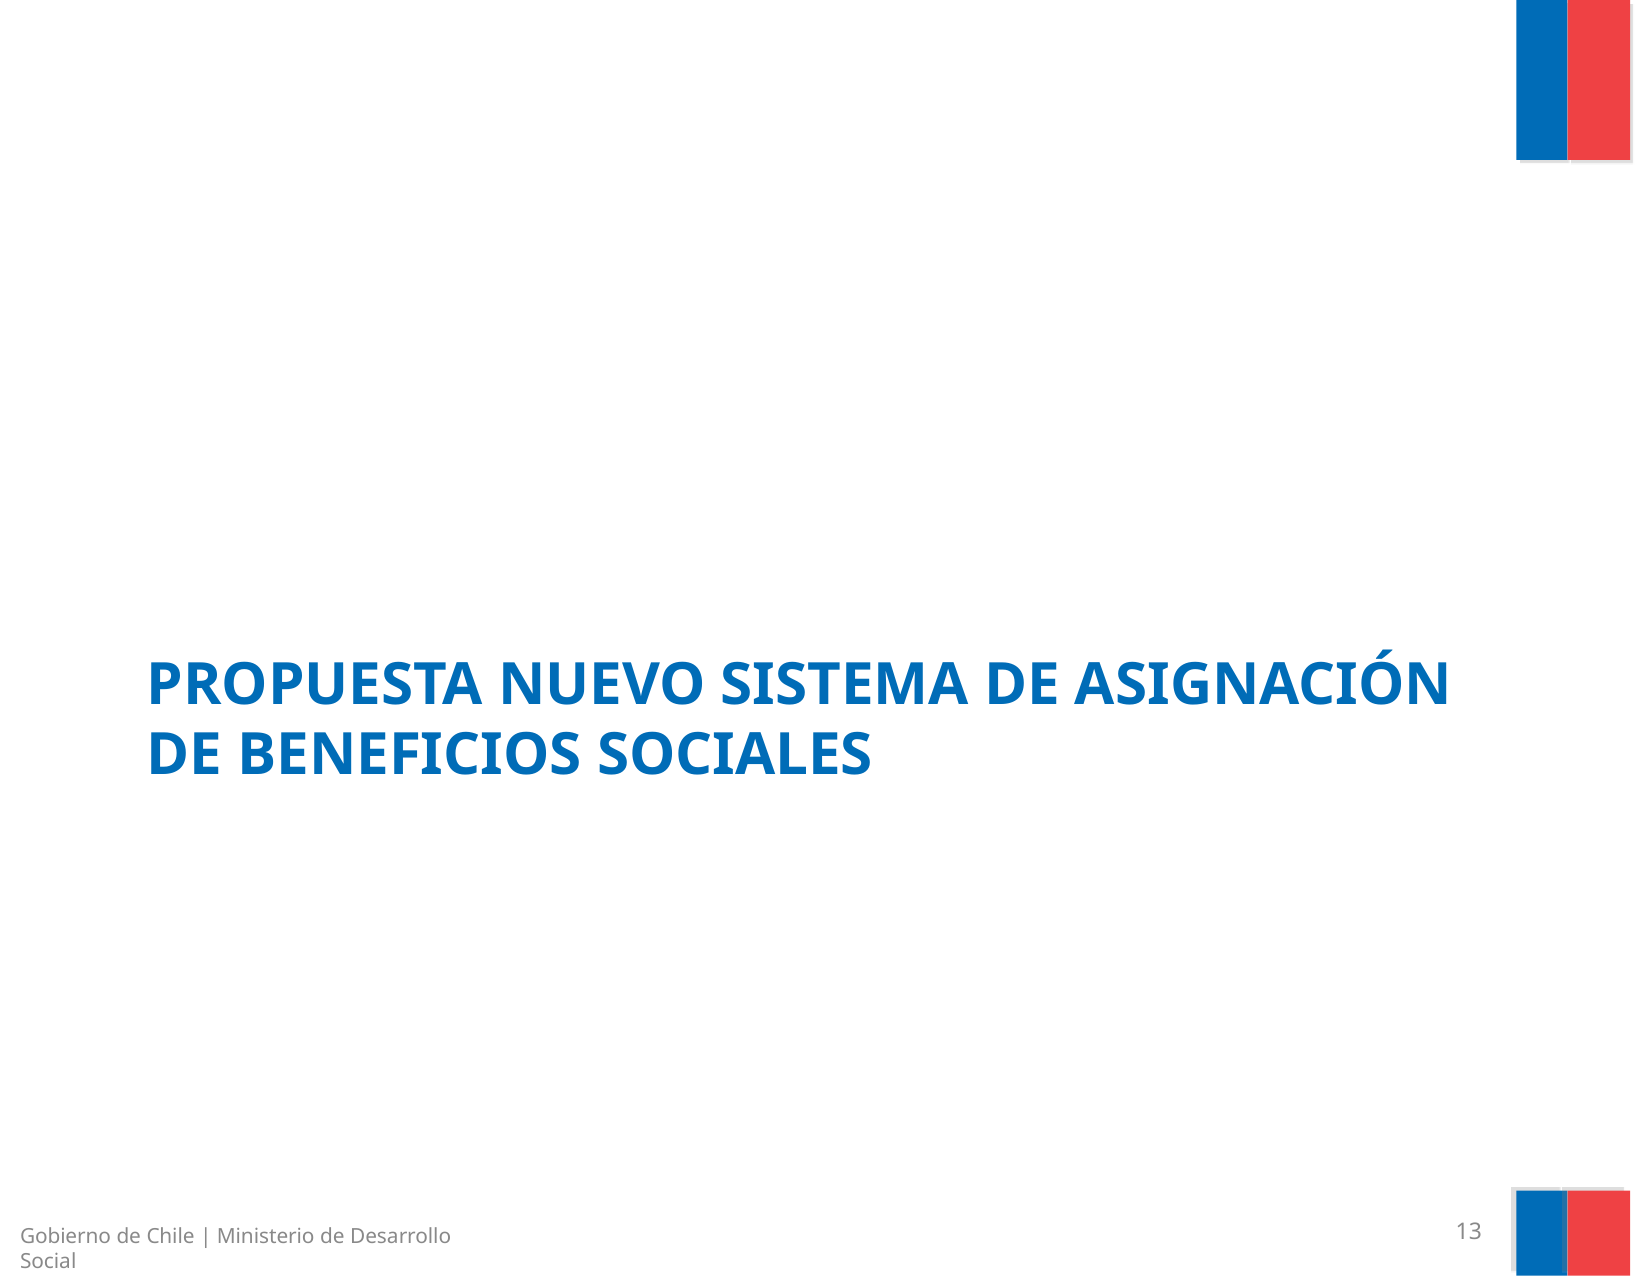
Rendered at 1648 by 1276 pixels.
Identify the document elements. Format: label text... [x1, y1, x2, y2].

footer Gobierno de Chile | Ministerio de Desarrollo Social [3, 1214, 526, 1261]
title Propuesta Nuevo Sistema de Asignación de Beneficios Sociales [129, 637, 1532, 892]
slide_number 13 [1114, 1214, 1499, 1251]
